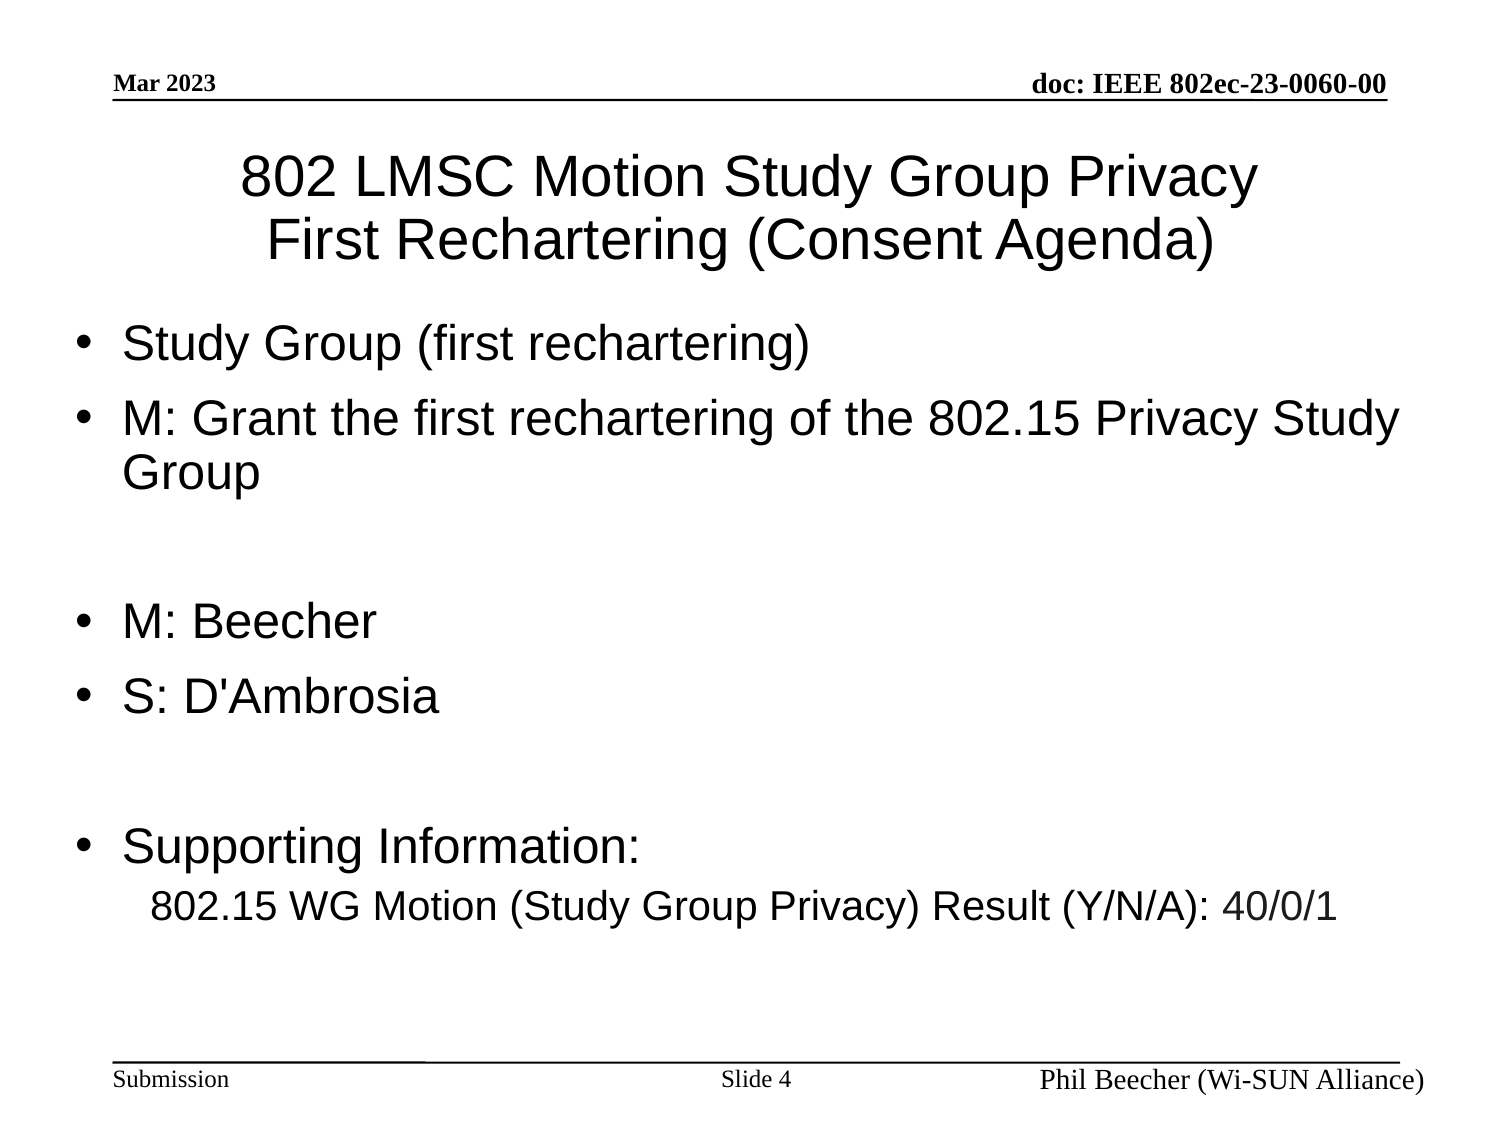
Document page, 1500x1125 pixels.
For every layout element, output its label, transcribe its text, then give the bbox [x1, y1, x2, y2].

subtitle Study Group (first rechartering) M: Grant the first rechartering of the 802.15 Privacy Study Group M: Beecher S: D'Ambrosia Supporting Information: 802.15 WG Motion (Study Group Privacy) Result (Y/N/A): 40/0/1 [75, 348, 1425, 1010]
text_box Slide 4 [675, 1062, 838, 1093]
title 802 LMSC Motion Study Group Privacy First Rechartering (Consent Agenda) [75, 115, 1425, 304]
